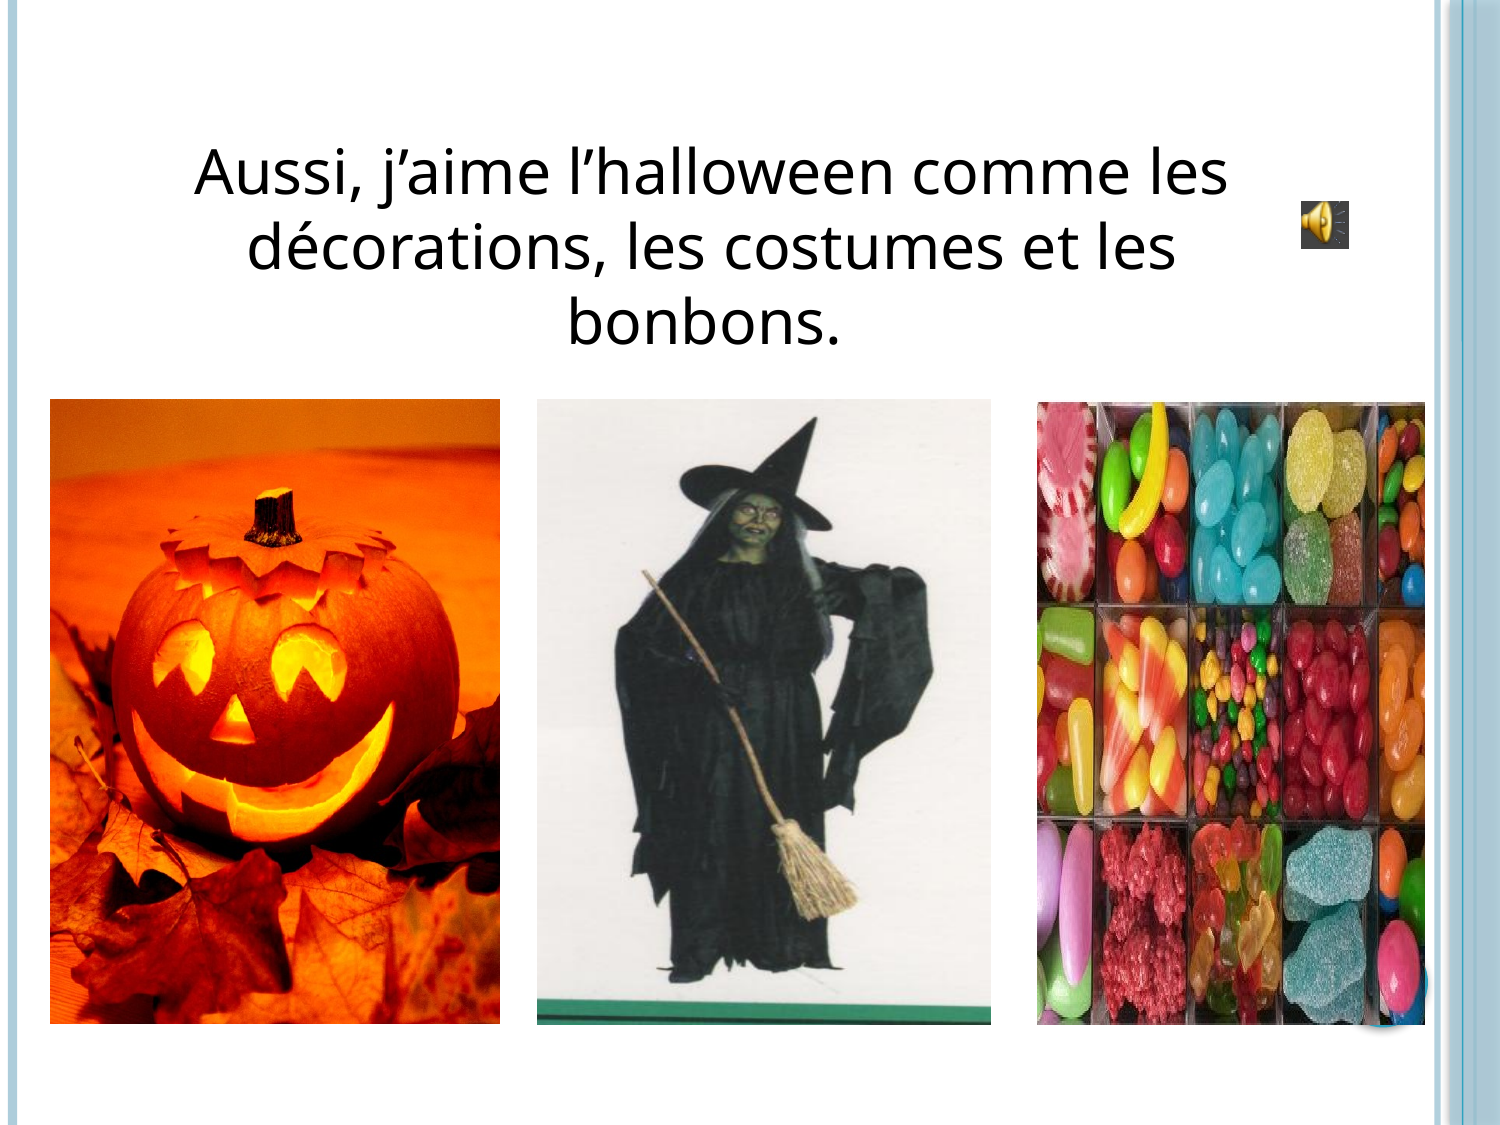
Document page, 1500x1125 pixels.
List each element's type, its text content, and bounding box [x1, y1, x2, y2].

picture [49, 399, 501, 1024]
picture [1299, 199, 1351, 251]
picture [536, 399, 992, 1026]
picture [1036, 399, 1426, 1026]
text_box Aussi, j’aime l’halloween comme les décorations, les costumes et les bonbons. [162, 125, 1263, 365]
